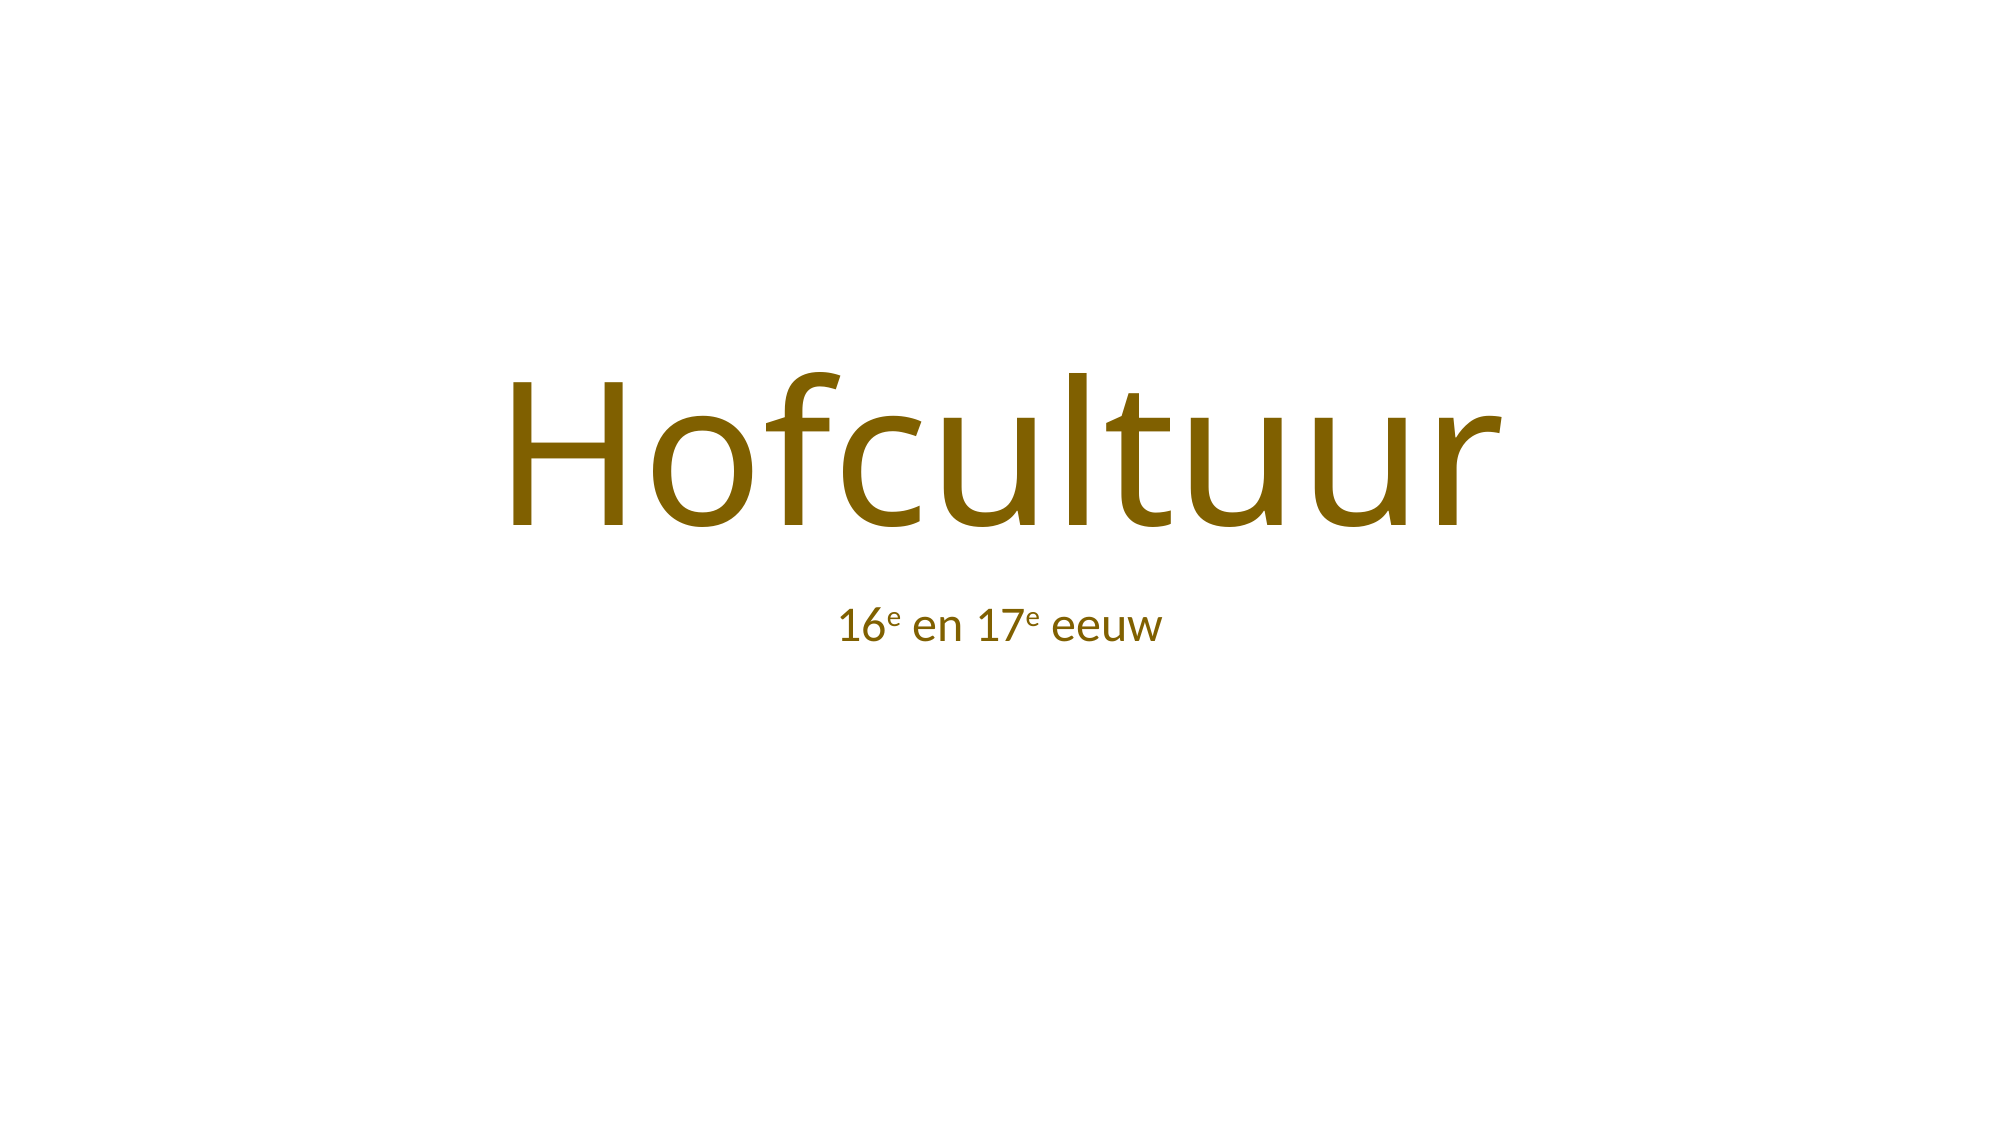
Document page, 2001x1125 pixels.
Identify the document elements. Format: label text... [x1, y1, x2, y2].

subtitle 16e en 17e eeuw [249, 590, 1750, 863]
title Hofcultuur [249, 184, 1750, 576]
